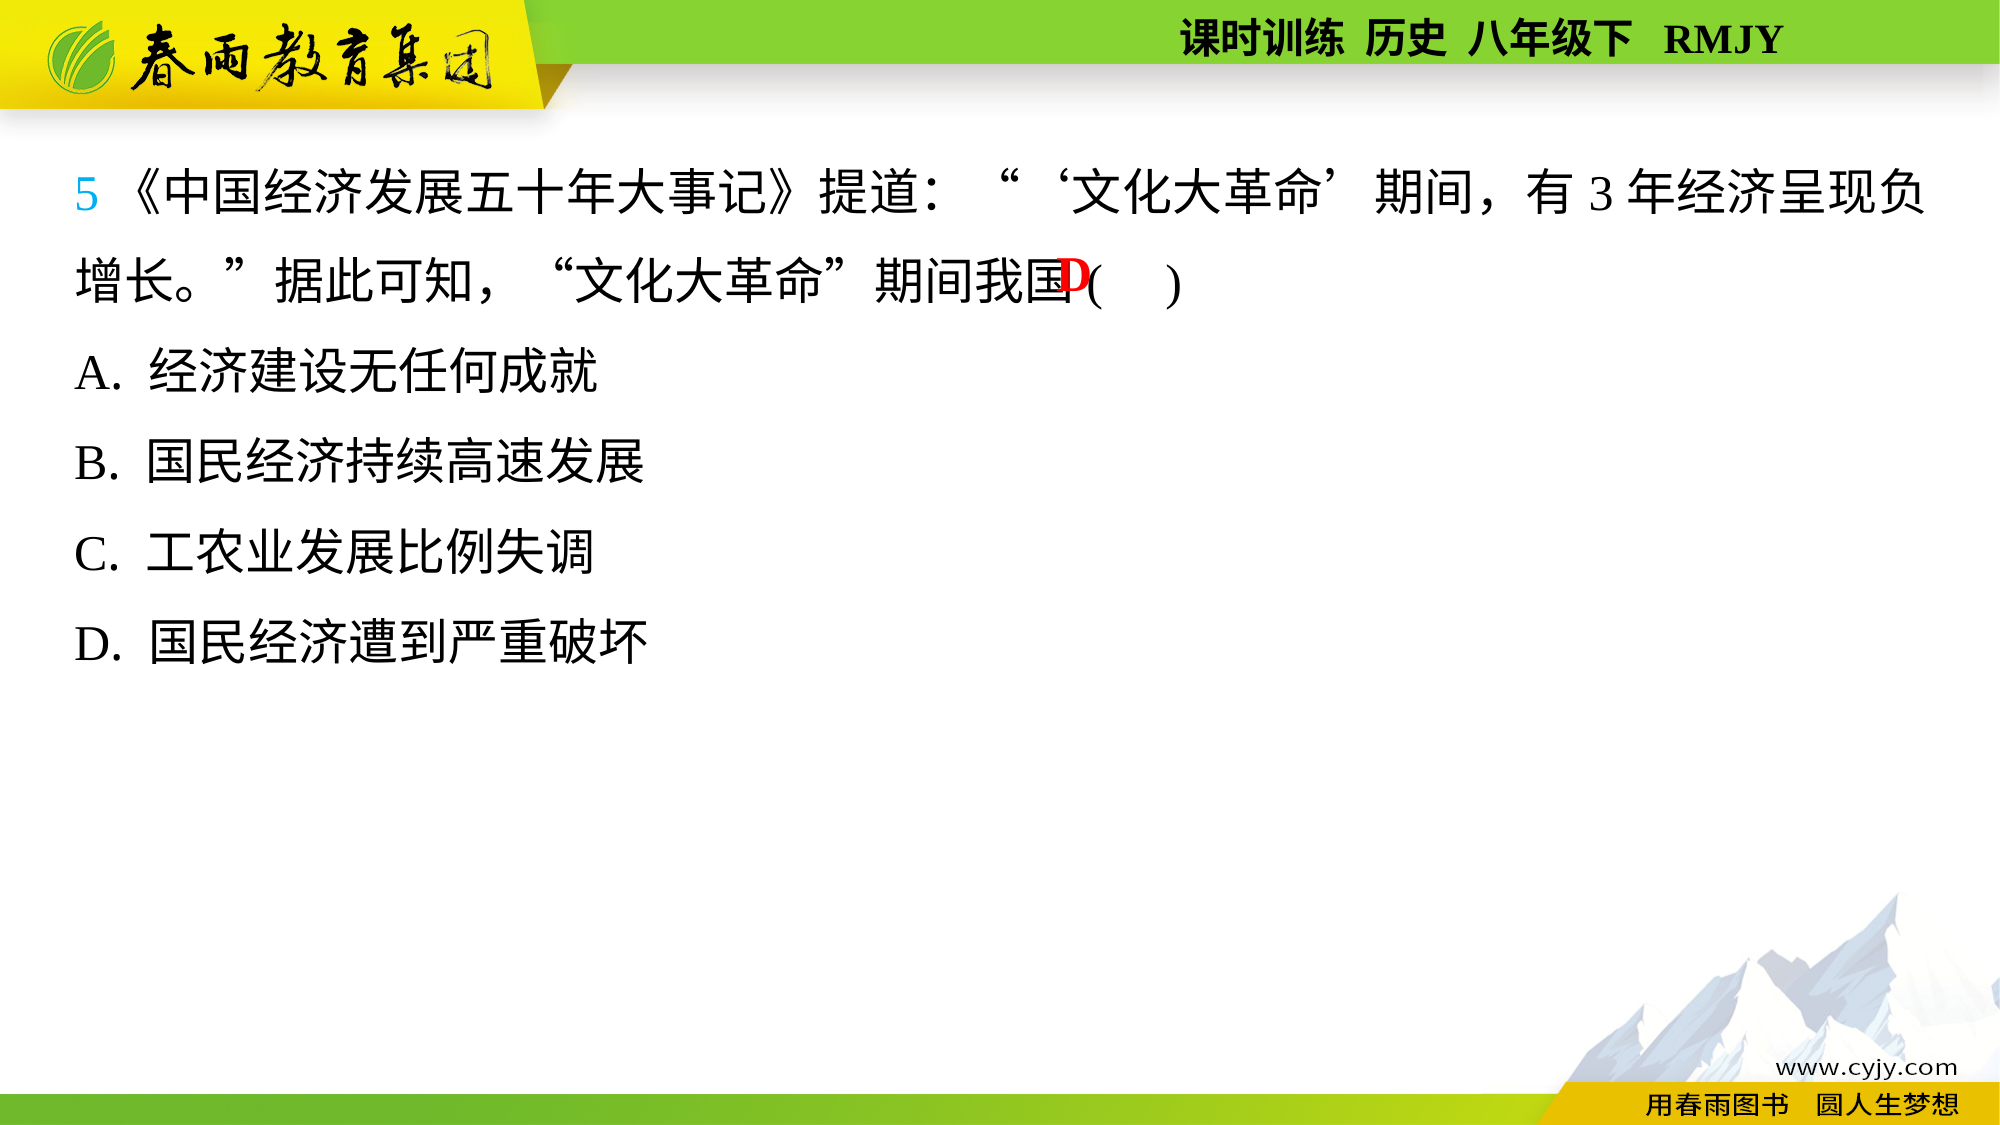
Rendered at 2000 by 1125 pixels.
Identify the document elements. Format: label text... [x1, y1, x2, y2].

text_box D [1041, 234, 1107, 310]
picture [0, 0, 2000, 1125]
list 5《中国经济发展五十年大事记》提道：“‘文化大革命’期间，有3年经济呈现负增长。”据此可知，“文化大革命”期间我国( ) A. 经济建设无任何成就 B. 国民经济持续高速发展 C. 工农业发展比例失调 D. 国民经济遭到严重破坏 [59, 122, 1944, 683]
